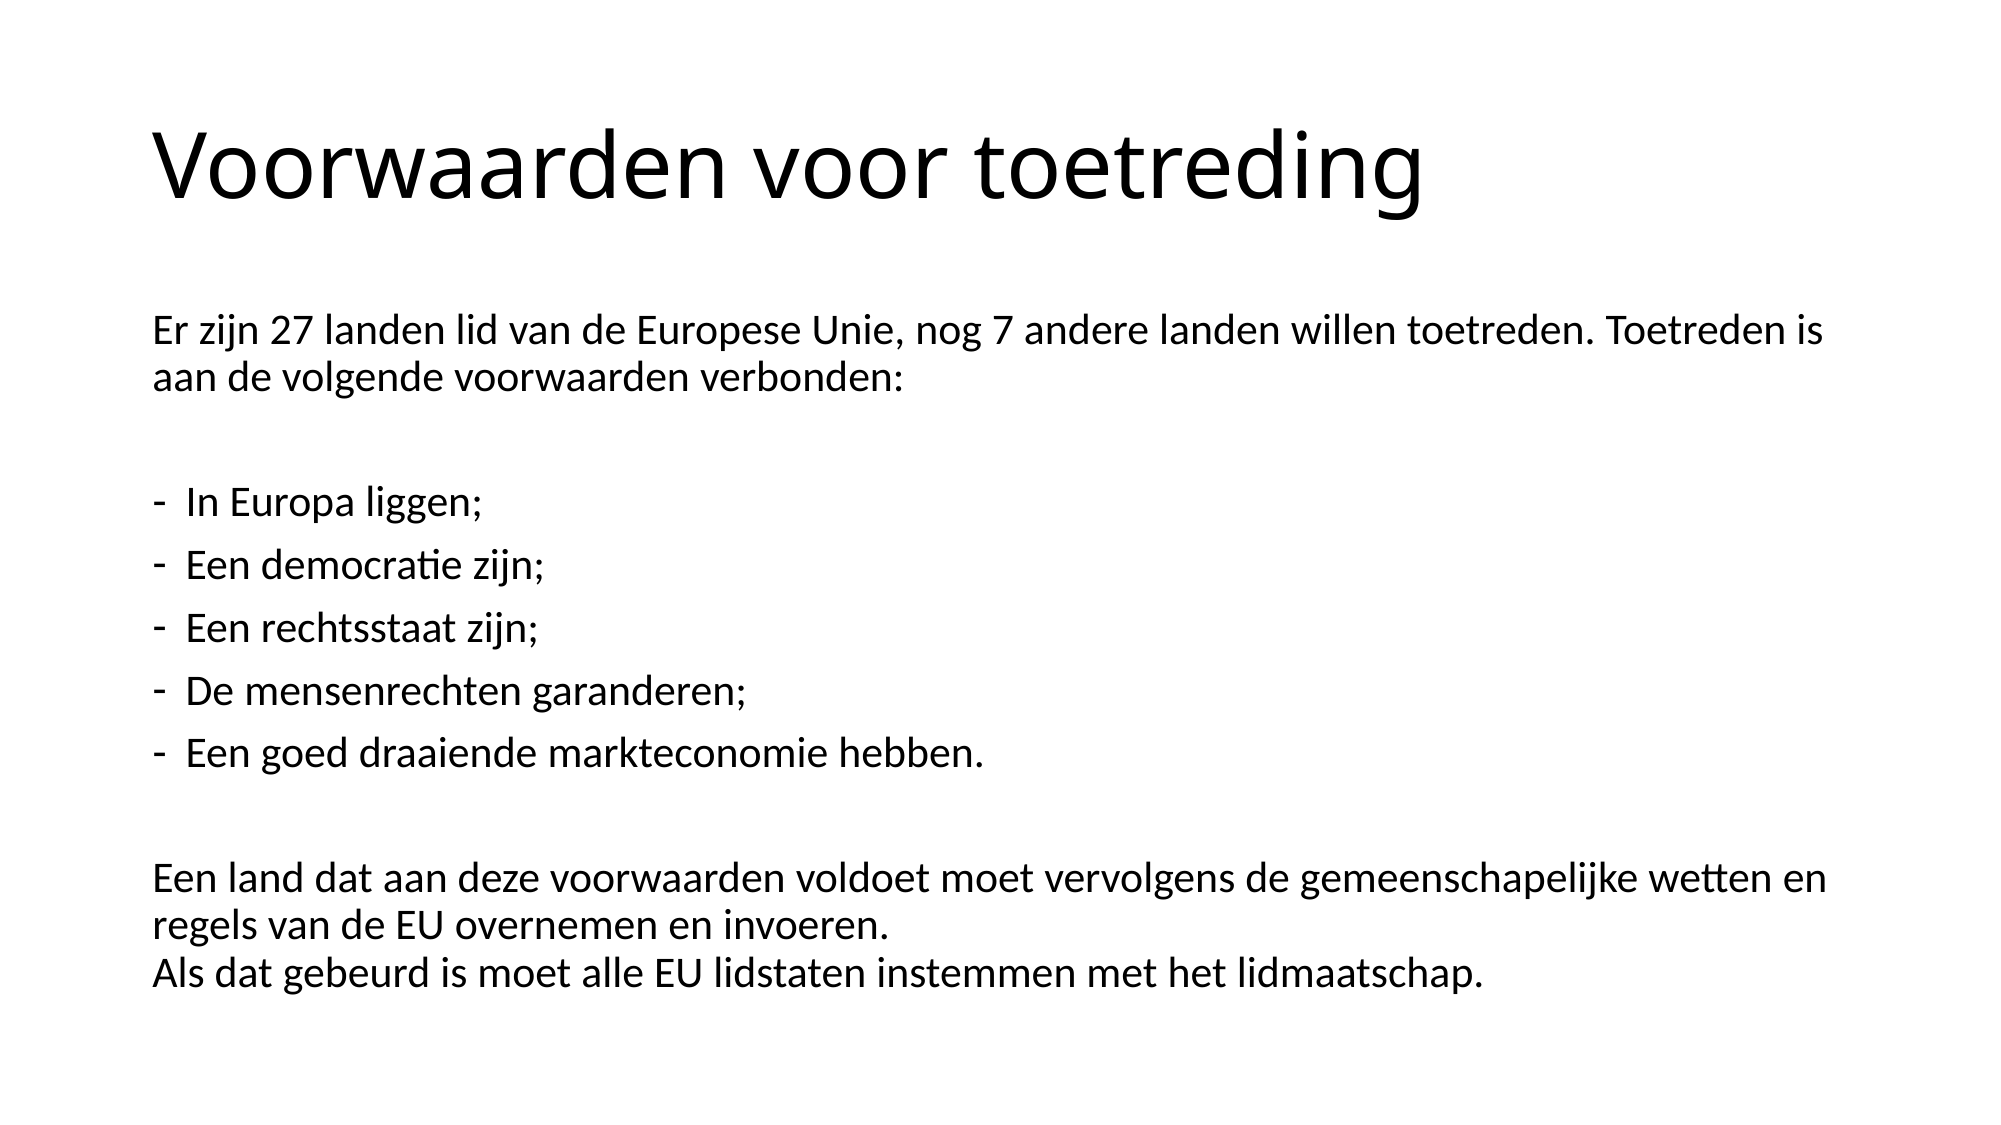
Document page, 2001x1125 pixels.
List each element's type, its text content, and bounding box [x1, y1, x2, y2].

title Voorwaarden voor toetreding [137, 59, 1863, 278]
list Er zijn 27 landen lid van de Europese Unie, nog 7 andere landen willen toetreden. Toetreden is aan de volgende voorwaarden verbonden: In Europa liggen; Een democratie zijn; Een rechtsstaat zijn; De mensenrechten garanderen; Een goed draaiende markteconomie hebben. Een land dat aan deze voorwaarden voldoet moet vervolgens de gemeenschapelijke wetten en regels van de EU overnemen en invoeren. Als dat gebeurd is moet alle EU lidstaten instemmen met het lidmaatschap. [137, 299, 1863, 1014]
